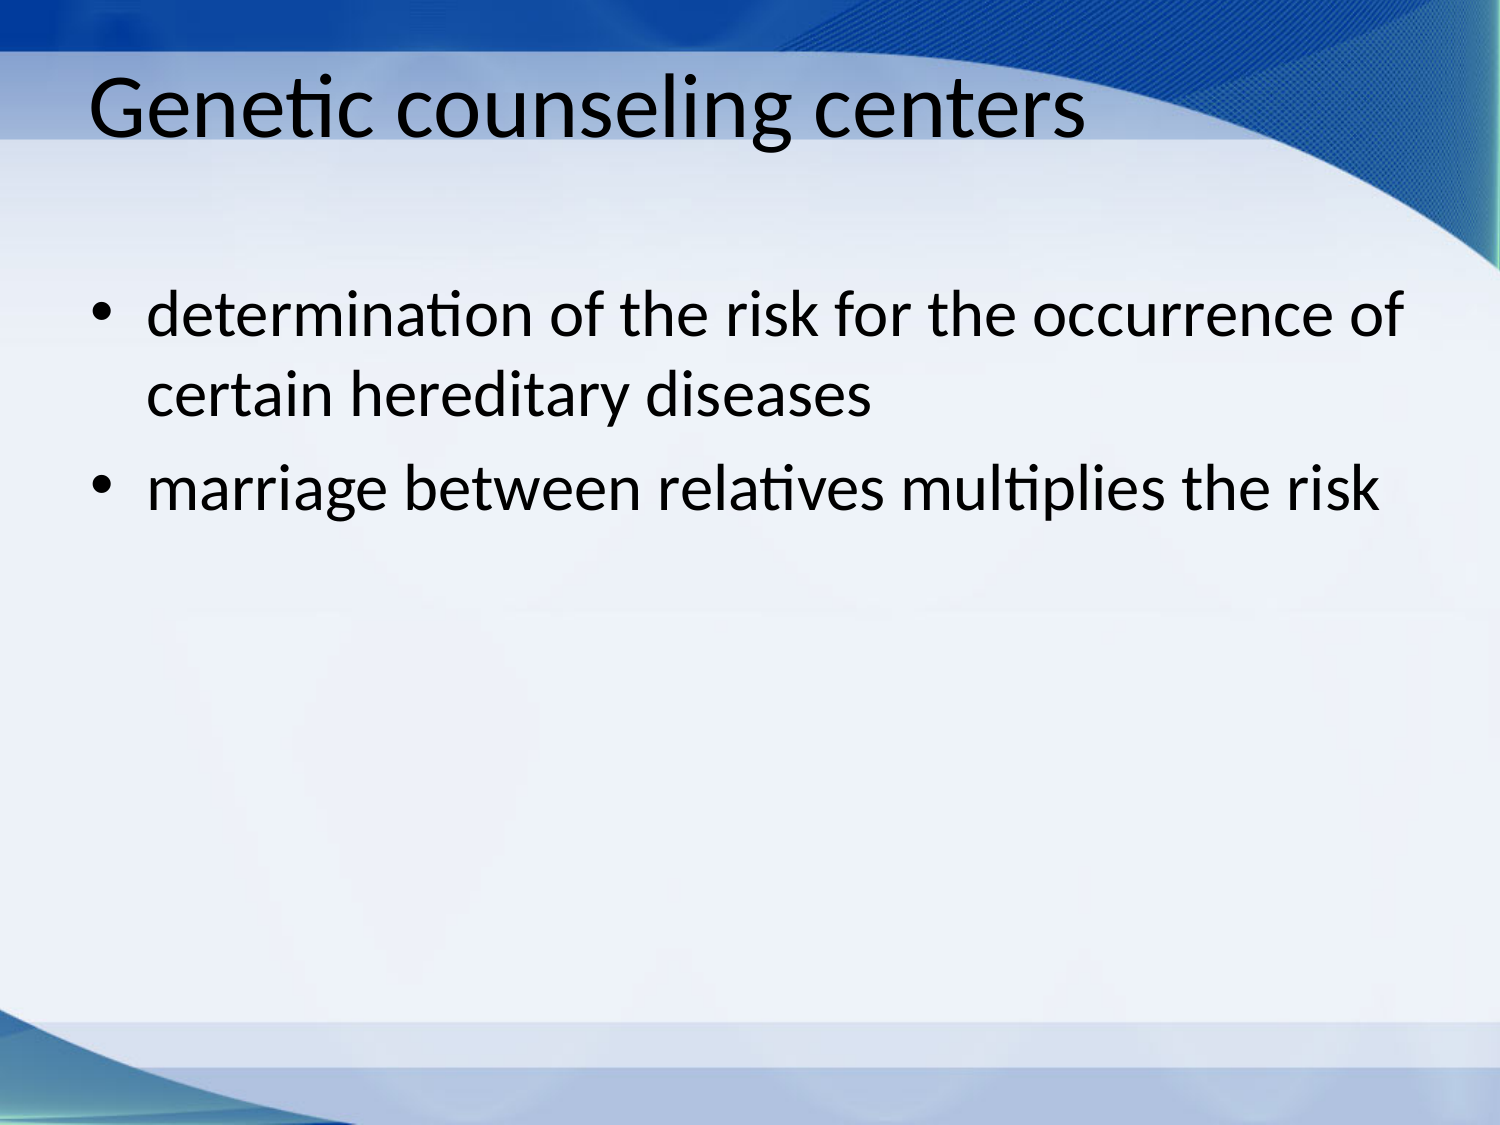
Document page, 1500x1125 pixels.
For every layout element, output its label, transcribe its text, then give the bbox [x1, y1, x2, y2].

picture [0, 0, 1500, 1125]
title Genetic counseling centers [73, 7, 1424, 195]
list determination of the risk for the occurrence of certain hereditary diseases marriage between relatives multiplies the risk [75, 262, 1425, 1005]
